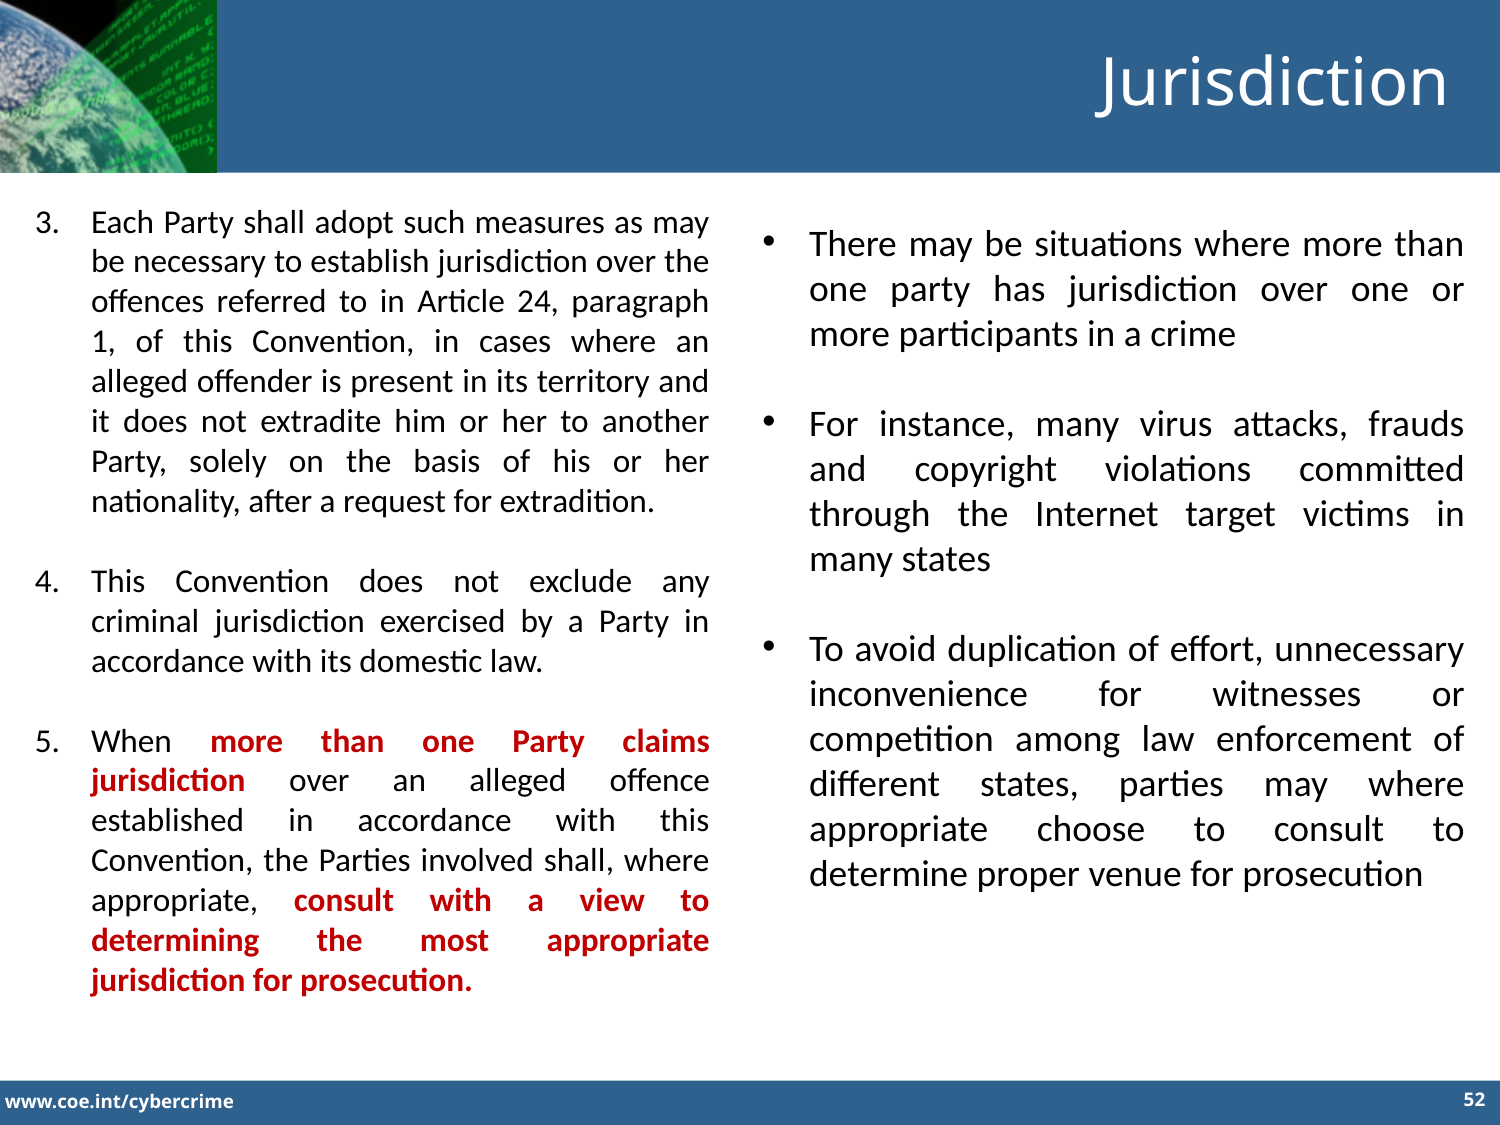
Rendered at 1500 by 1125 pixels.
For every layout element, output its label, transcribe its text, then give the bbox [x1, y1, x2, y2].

picture [0, 0, 217, 173]
text_box Jurisdiction [230, 31, 1483, 126]
text_box Each Party shall adopt such measures as may be necessary to establish jurisdiction over the offences referred to in Article 24, paragraph 1, of this Convention, in cases where an alleged offender is present in its territory and it does not extradite him or her to another Party, solely on the basis of his or her nationality, after a request for extradition. This Convention does not exclude any criminal jurisdiction exercised by a Party in accordance with its domestic law. When more than one Party claims jurisdiction over an alleged offence established in accordance with this Convention, the Parties involved shall, where appropriate, consult with a view to determining the most appropriate jurisdiction for prosecution. [19, 192, 726, 1006]
text_box There may be situations where more than one party has jurisdiction over one or more participants in a crime For instance, many virus attacks, frauds and copyright violations committed through the Internet target victims in many states To avoid duplication of effort, unnecessary inconvenience for witnesses or competition among law enforcement of different states, parties may where appropriate choose to consult to determine proper venue for prosecution [747, 211, 1480, 901]
